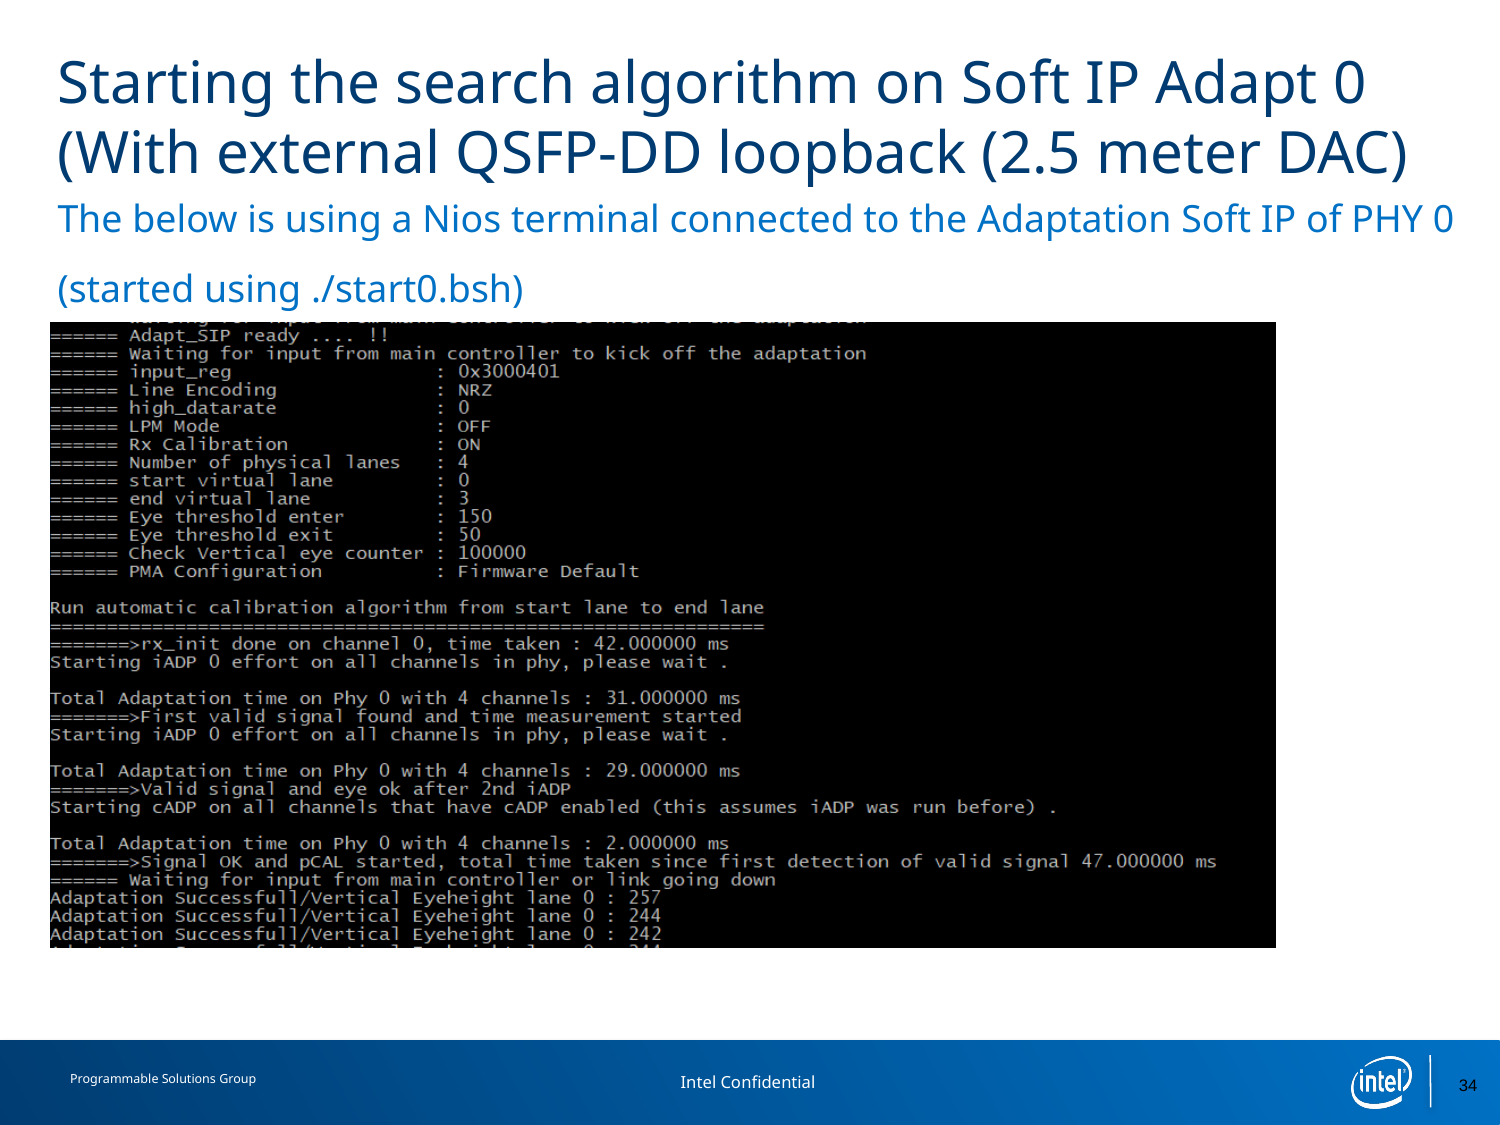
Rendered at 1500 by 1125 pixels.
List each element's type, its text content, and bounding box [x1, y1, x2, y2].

slide_number 34 [1127, 1055, 1478, 1116]
list The below is using a Nios terminal connected to the Adaptation Soft IP of PHY 0 (started using ./start0.bsh) [57, 194, 1477, 300]
title Starting the search algorithm on Soft IP Adapt 0 (With external QSFP-DD loopback (2.5 meter DAC) [57, 44, 1425, 194]
picture [50, 322, 1277, 949]
